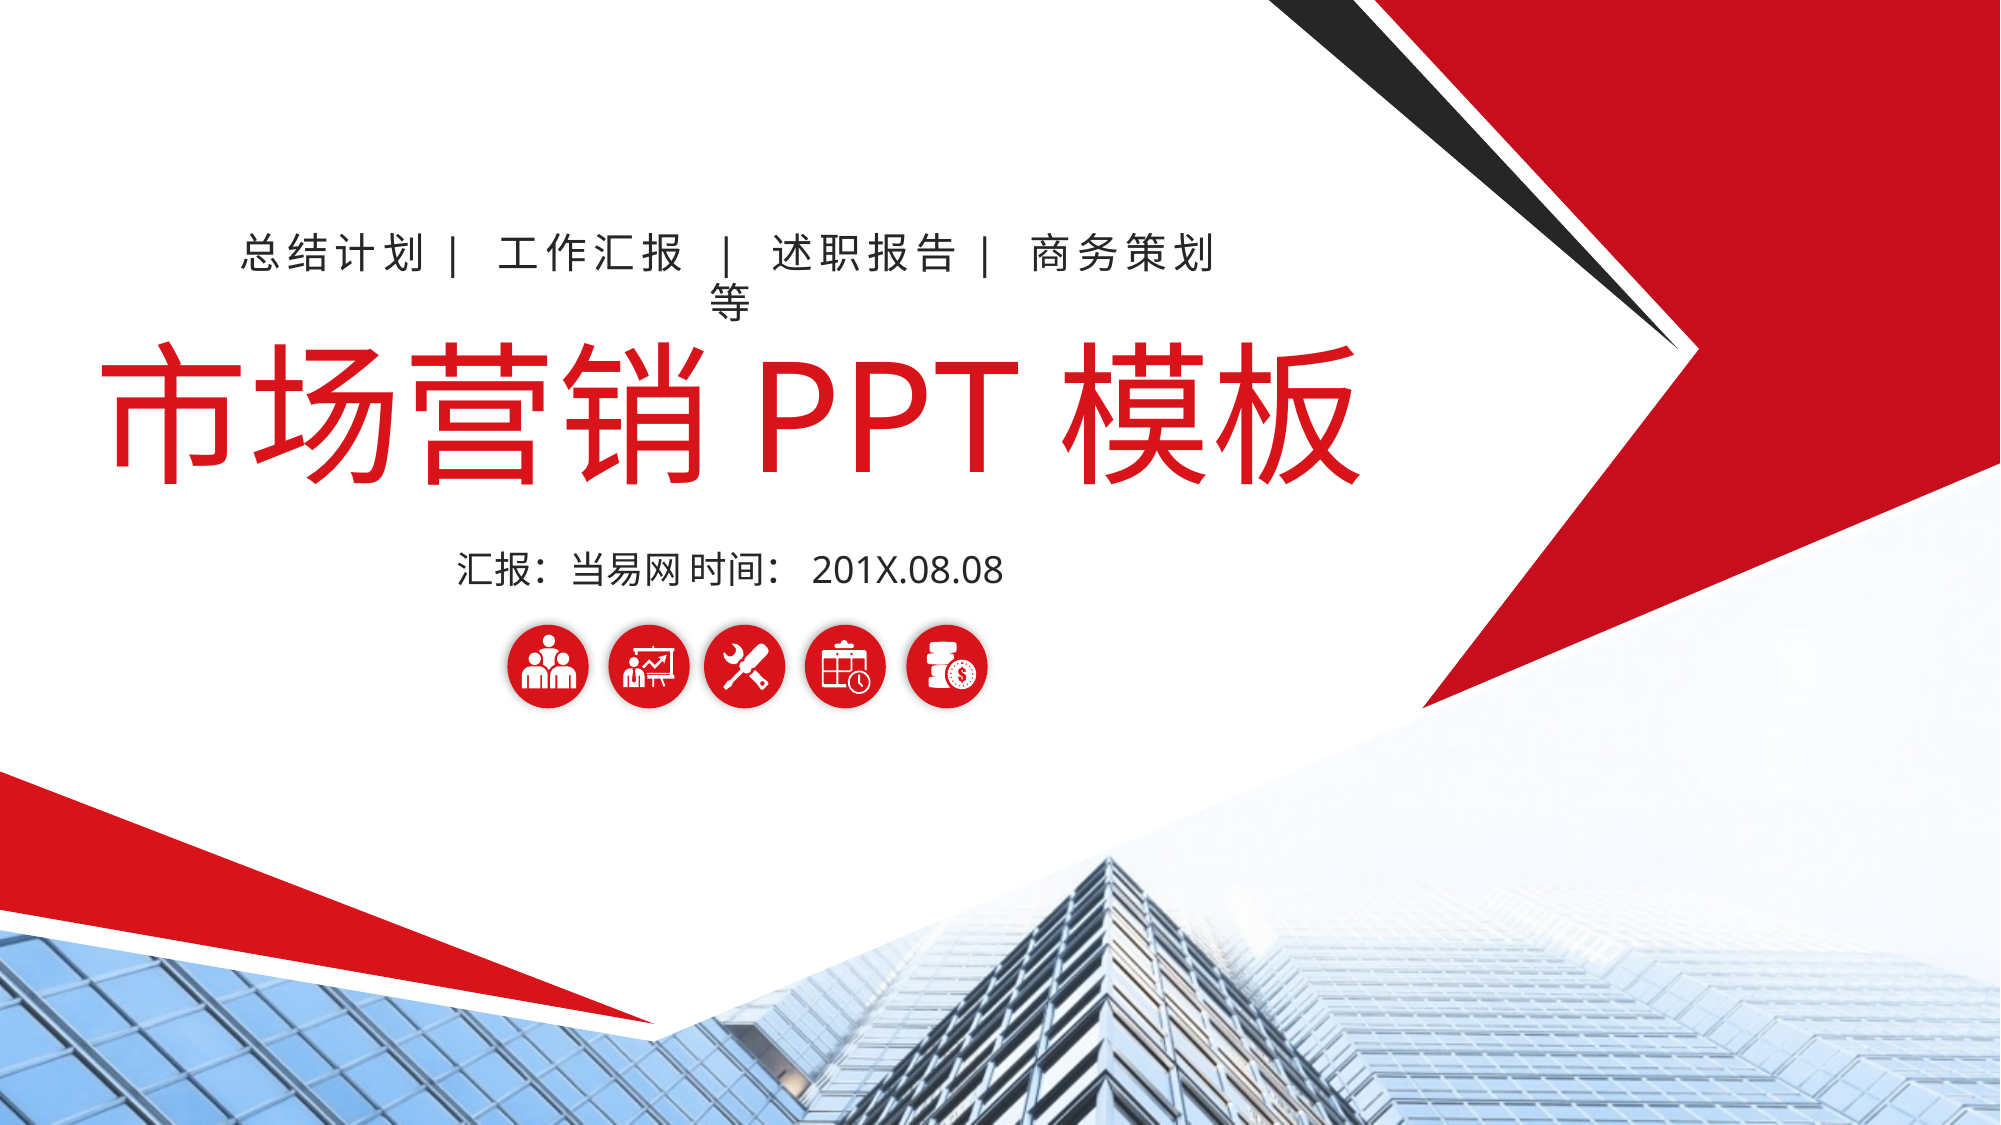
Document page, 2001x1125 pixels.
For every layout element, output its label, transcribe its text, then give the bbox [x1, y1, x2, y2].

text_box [906, 624, 988, 709]
text_box 汇报：当易网 时间：201X.08.08 [359, 538, 1102, 599]
text_box [0, 771, 655, 1024]
text_box [1268, 0, 1678, 349]
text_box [703, 624, 786, 709]
text_box [1374, 0, 2000, 709]
text_box [0, 473, 2000, 1125]
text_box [608, 624, 690, 709]
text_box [507, 624, 589, 709]
text_box 市场营销PPT模板 [79, 311, 1382, 511]
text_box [804, 624, 886, 709]
text_box 总结计划| 工作汇报 | 述职报告| 商务策划等 [223, 219, 1238, 335]
